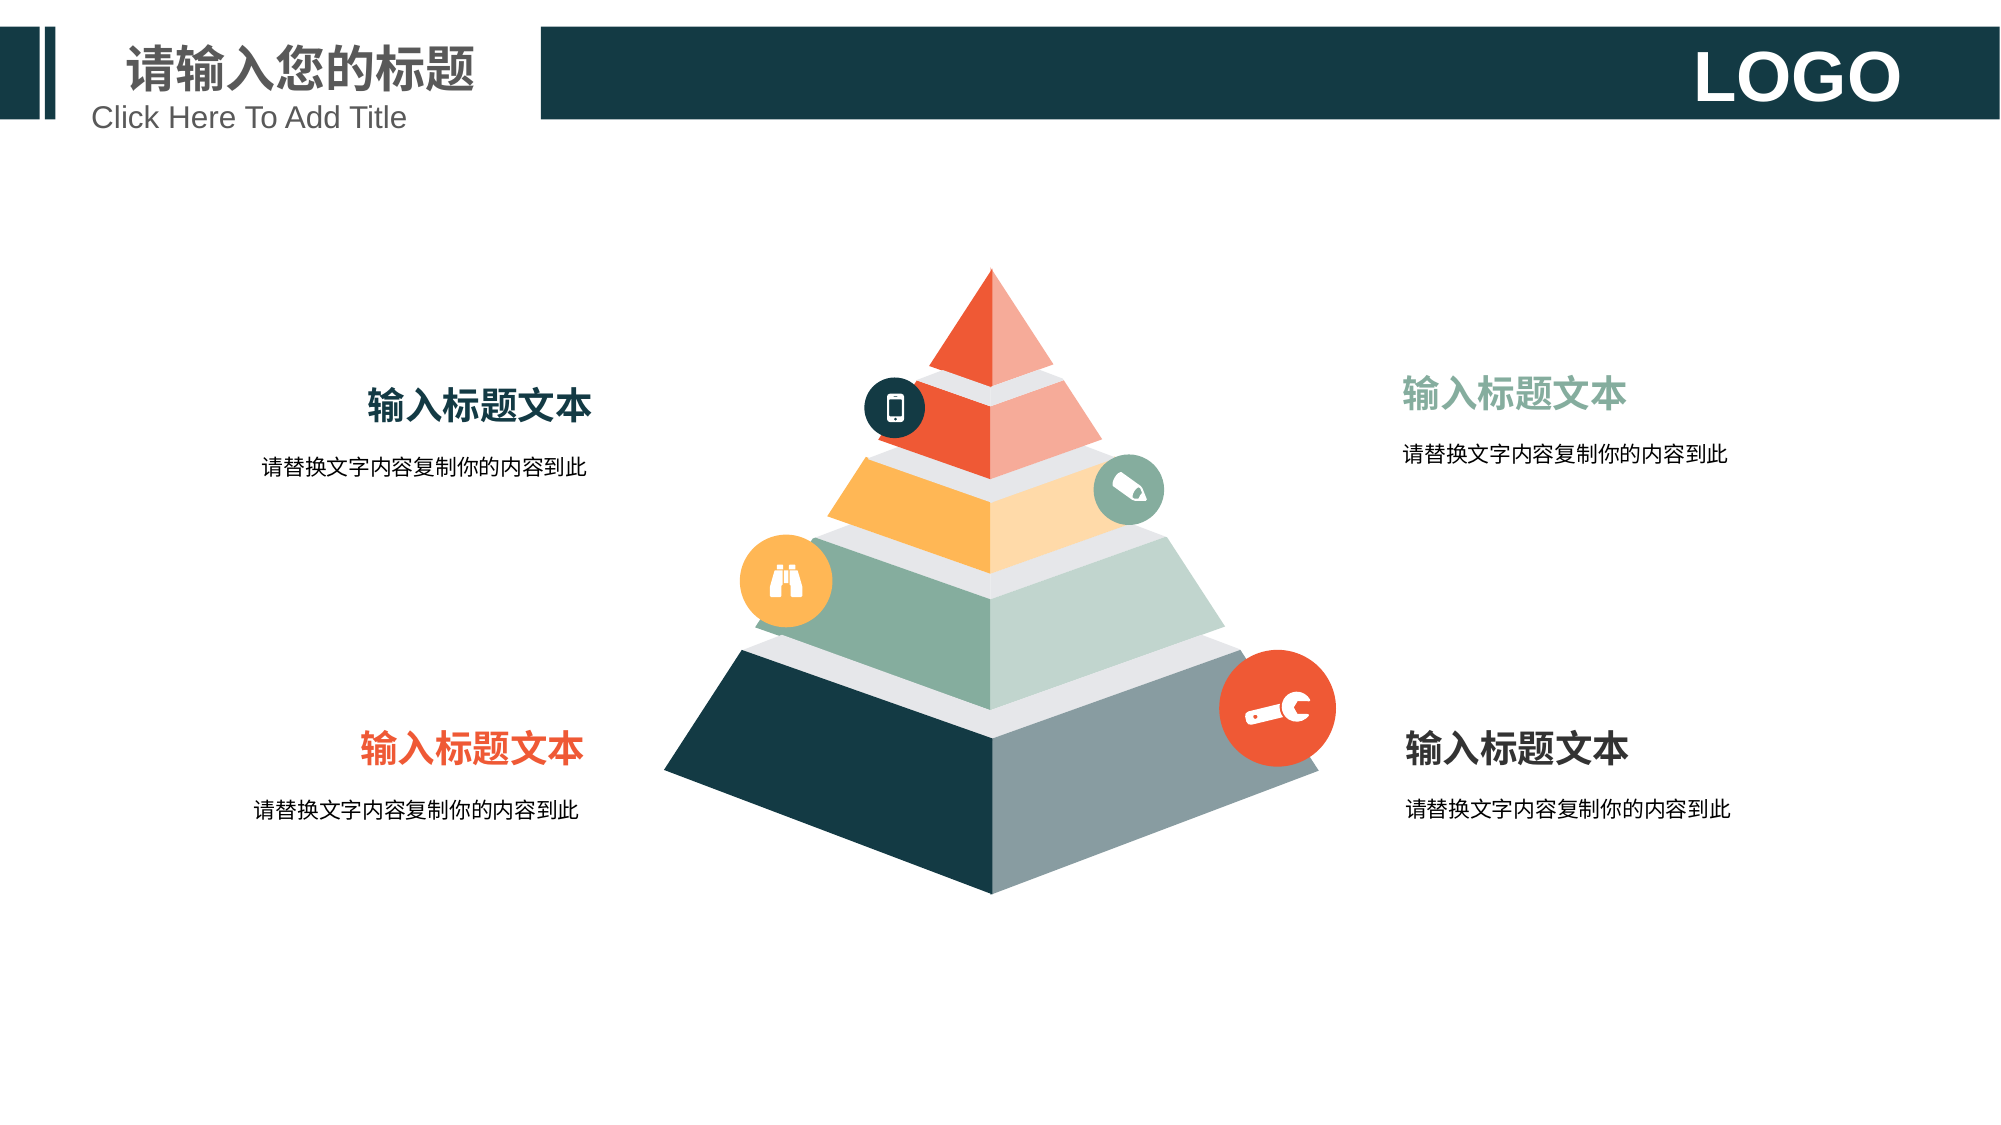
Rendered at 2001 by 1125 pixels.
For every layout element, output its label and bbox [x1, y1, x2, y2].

text_box [663, 267, 1337, 369]
text_box [663, 870, 1337, 895]
text_box [116, 369, 1884, 870]
